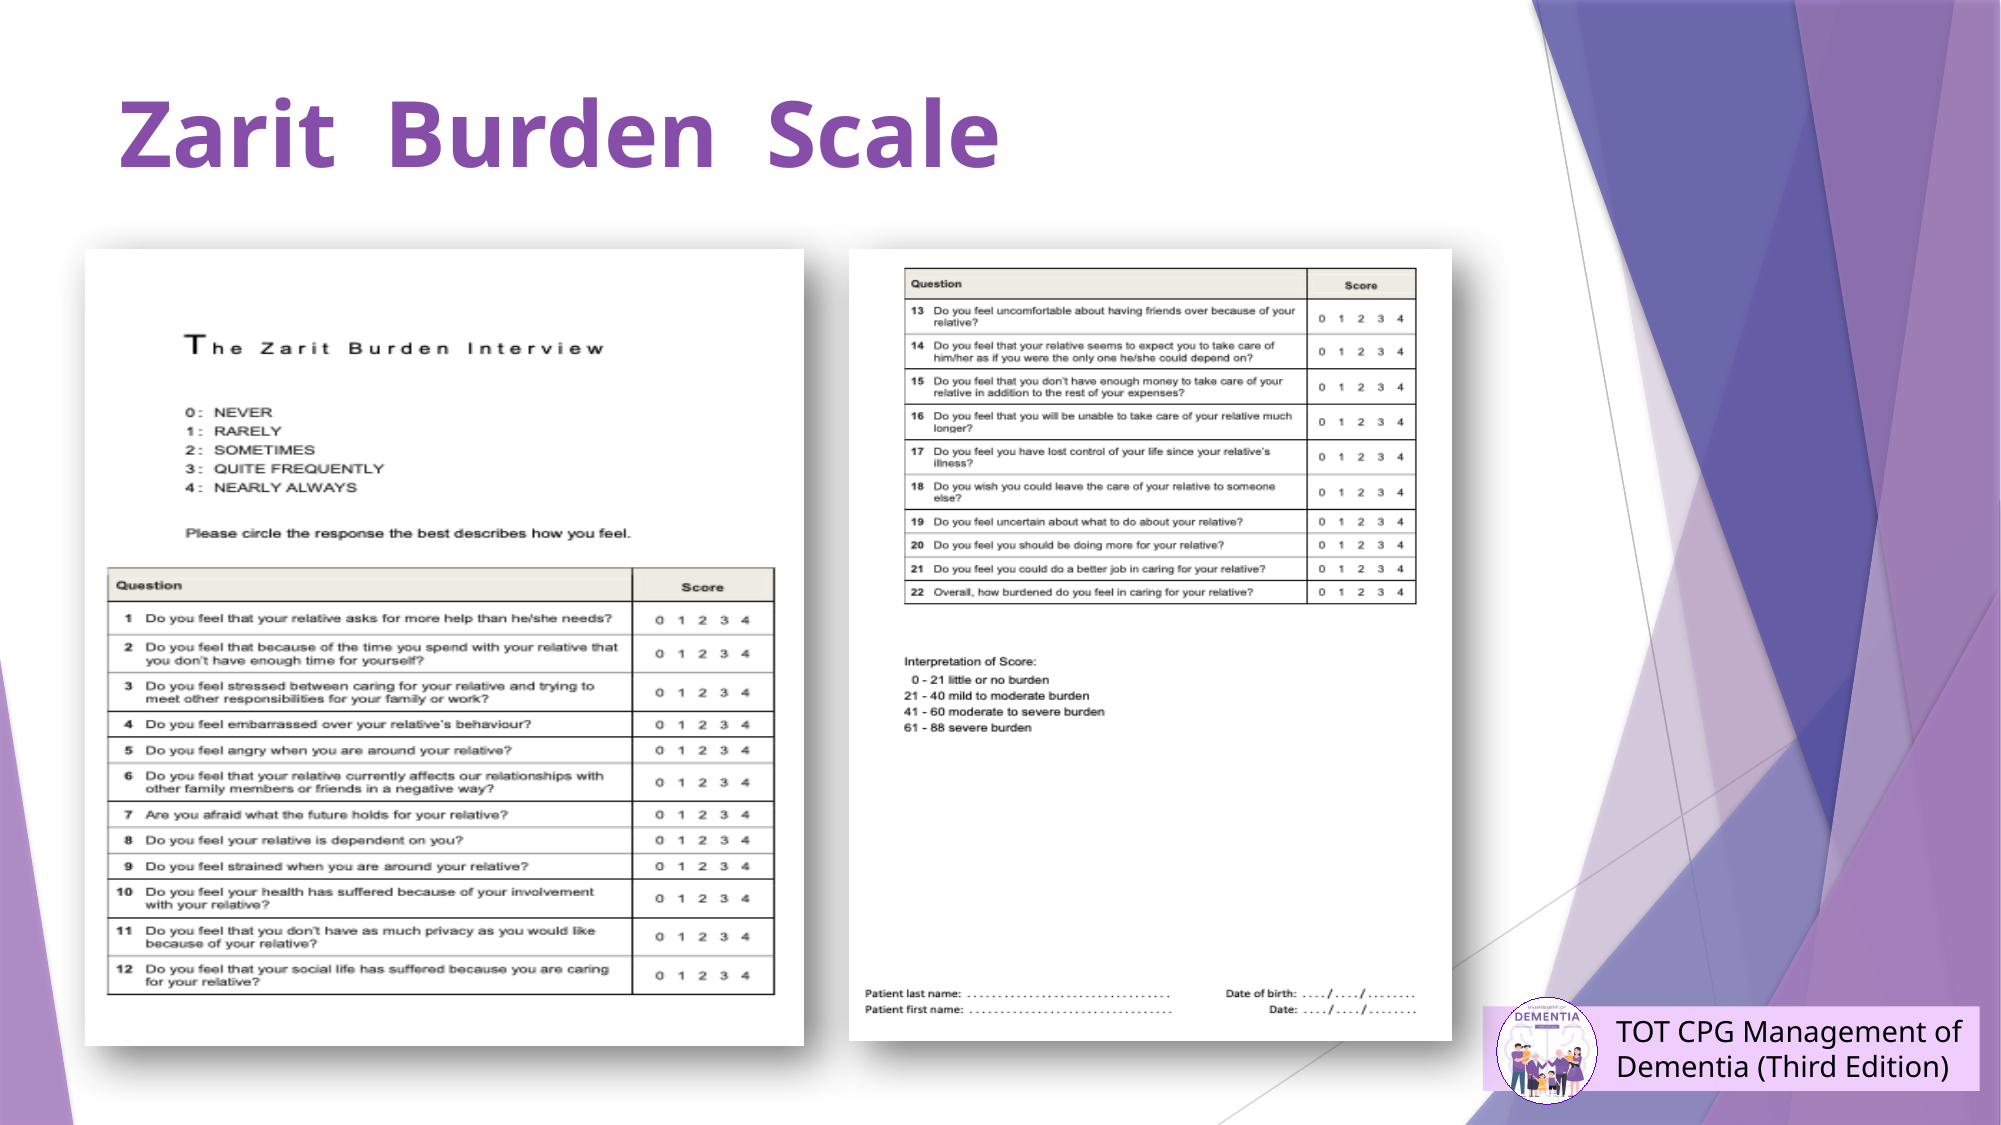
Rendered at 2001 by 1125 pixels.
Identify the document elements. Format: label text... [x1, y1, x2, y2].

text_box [1482, 996, 1981, 1105]
title Zarit Burden Scale [104, 67, 1515, 285]
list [84, 248, 805, 1047]
picture [848, 248, 1453, 1041]
